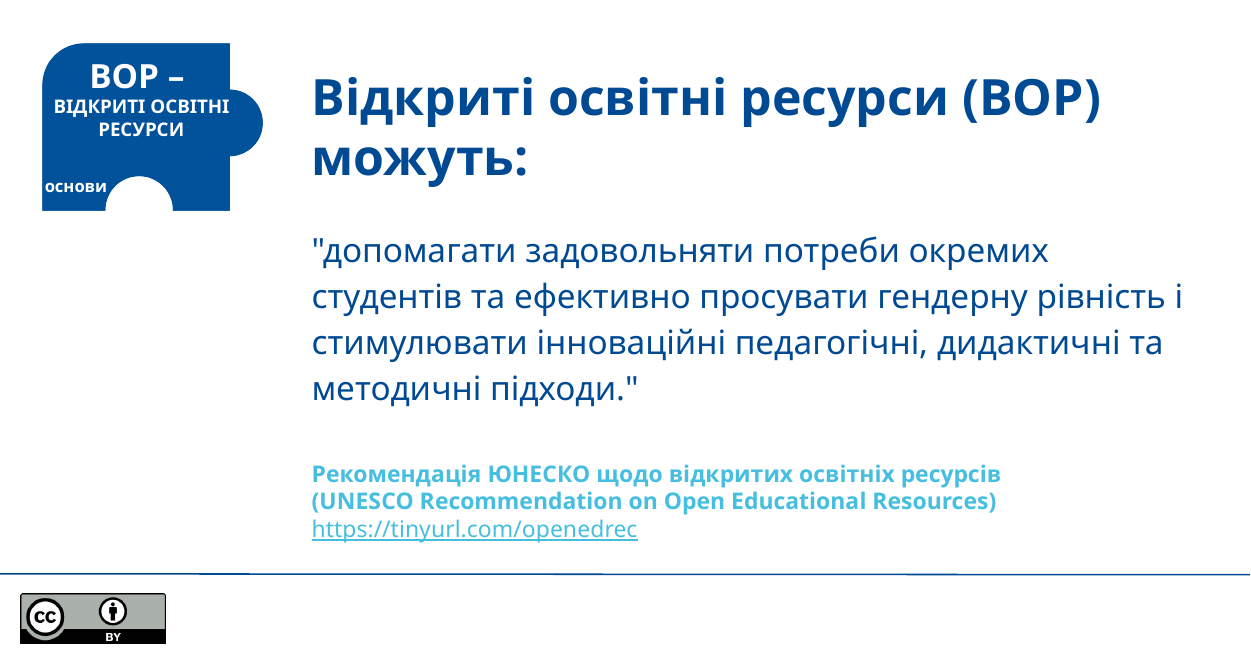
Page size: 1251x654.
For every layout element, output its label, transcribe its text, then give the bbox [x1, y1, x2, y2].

text_box Відкриті освітні ресурси (BOP) можуть: [296, 50, 1204, 201]
text_box [0, 582, 1250, 654]
text_box "допомагати задовольняти потреби окремих студентів та ефективно просувати гендерну рівність і стимулювати інноваційні педагогічні, дидактичні та методичні підходи." [296, 208, 1204, 422]
picture [41, 43, 263, 212]
text_box Рекомендація ЮНЕСКО щодо відкритих освітніх ресурсів (UNESCO Recommendation on Open Educational Resources) https://tinyurl.com/openedrec [296, 444, 1123, 561]
picture [20, 592, 166, 645]
text_box BOP – ВІДКРИТІ ОСВІТНІ РЕСУРСИ основи [20, 36, 263, 216]
